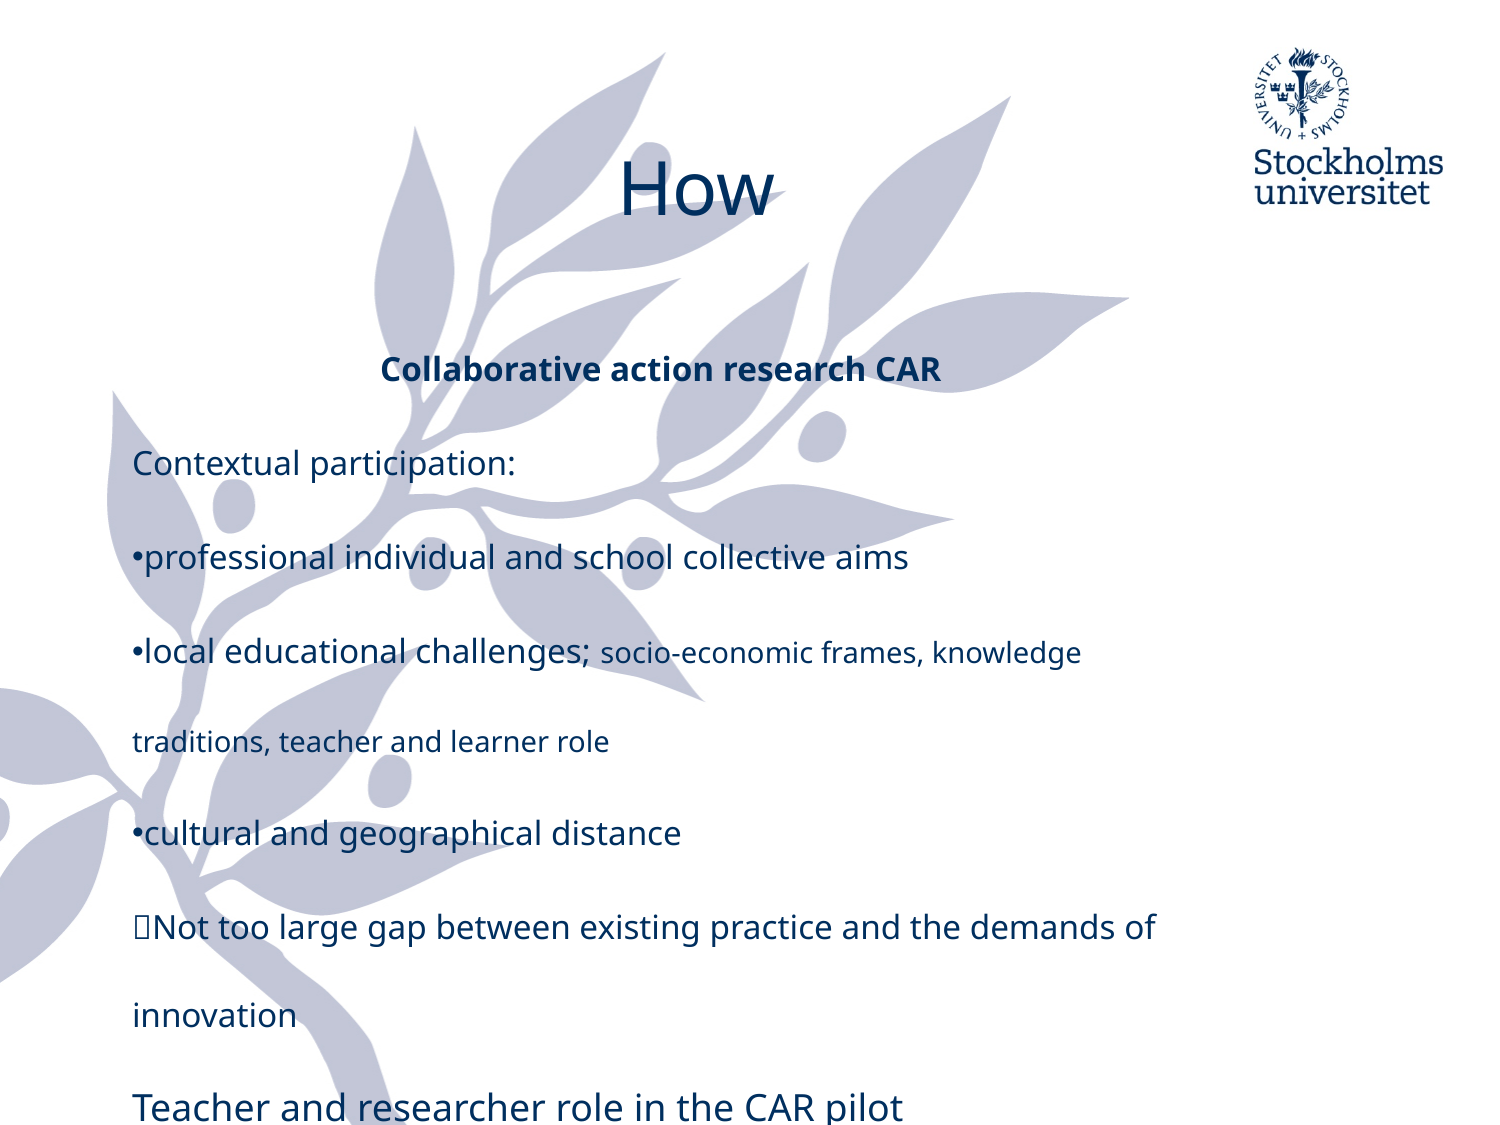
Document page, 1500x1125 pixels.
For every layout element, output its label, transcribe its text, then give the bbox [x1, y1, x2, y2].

subtitle Collaborative action research CAR Contextual participation: professional individual and school collective aims local educational challenges; socio-economic frames, knowledge traditions, teacher and learner role cultural and geographical distance Not too large gap between existing practice and the demands of innovation Teacher and researcher role in the CAR pilot [116, 292, 1206, 1125]
title How [152, 140, 1241, 231]
picture [0, 52, 1130, 1125]
picture [1253, 47, 1443, 213]
